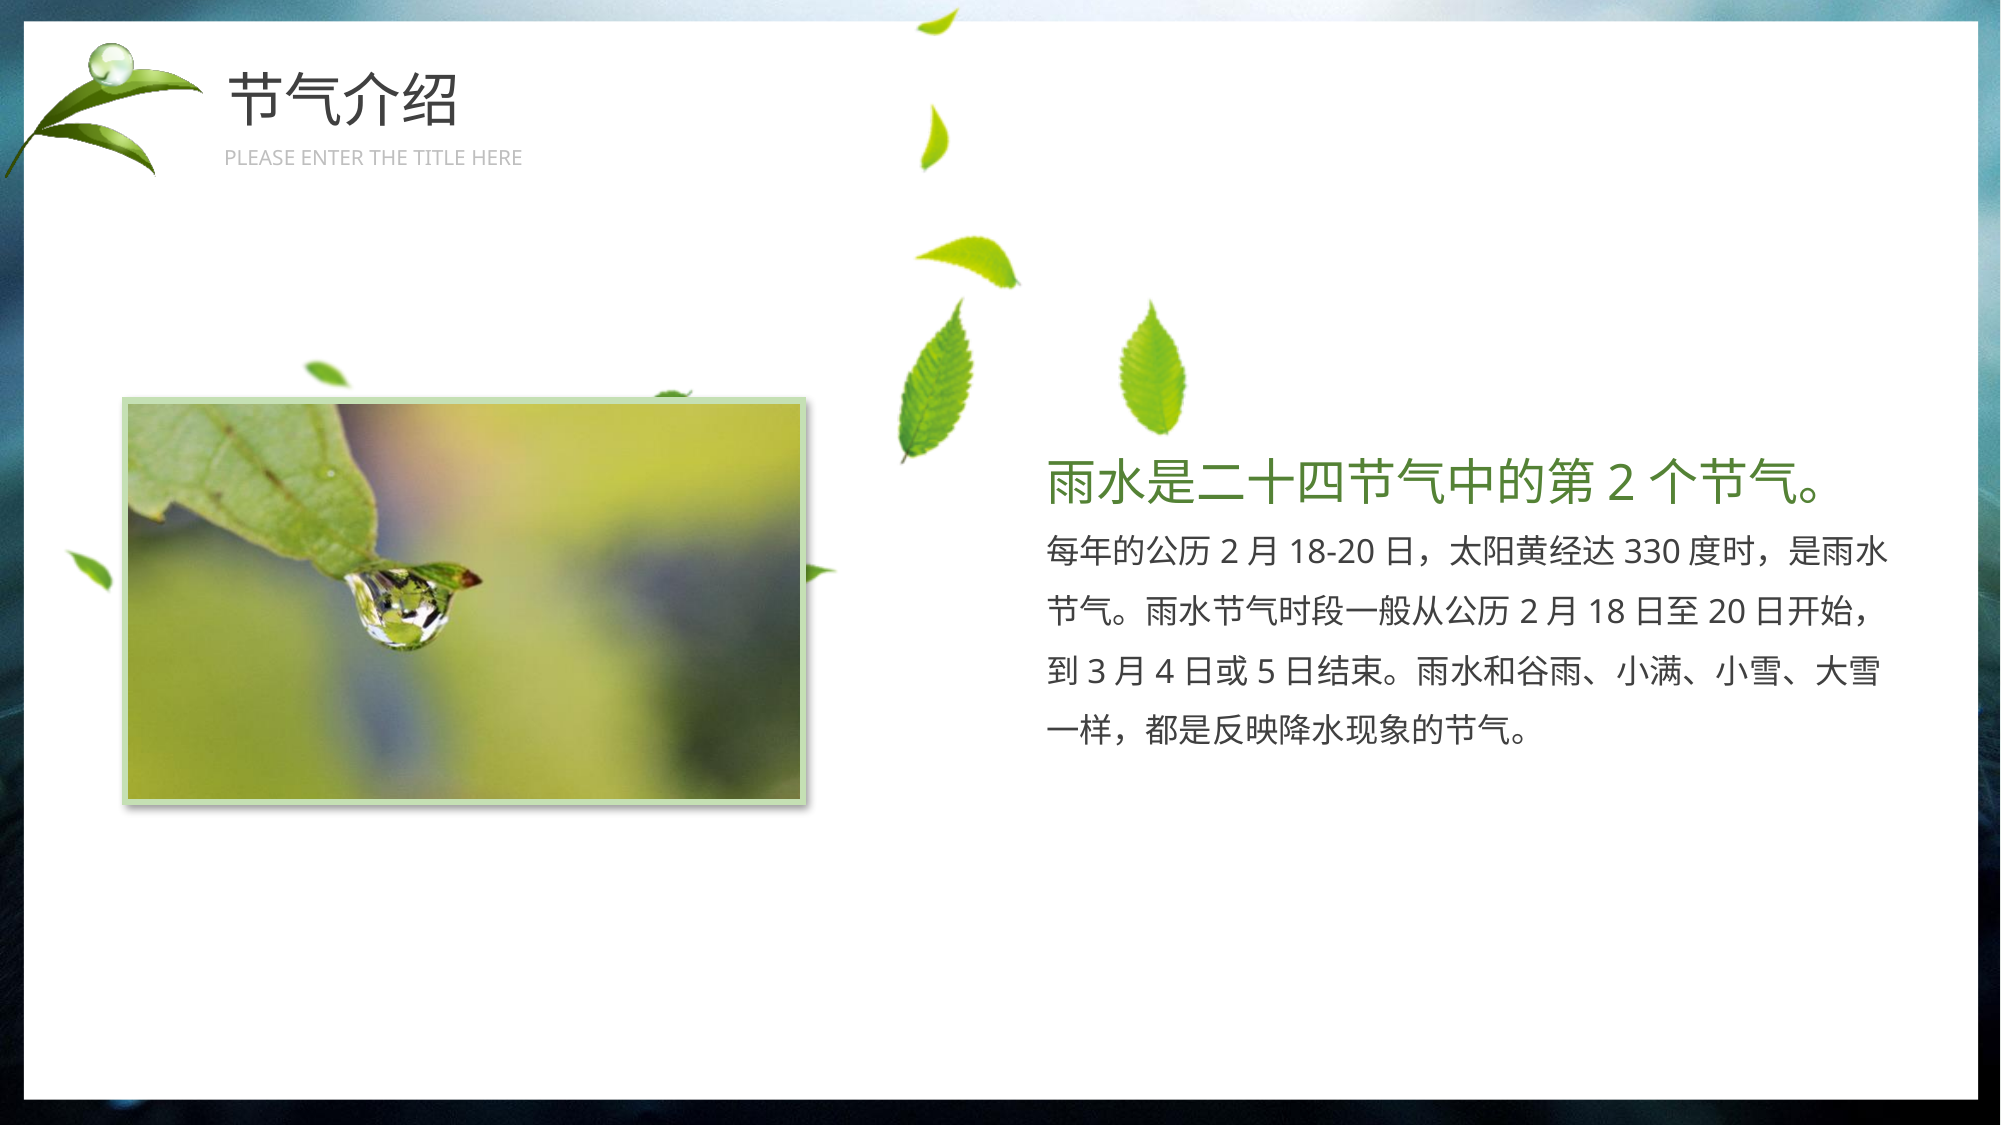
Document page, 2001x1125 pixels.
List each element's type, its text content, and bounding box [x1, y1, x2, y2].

text_box [124, 678, 804, 803]
picture [0, 0, 2001, 1125]
text_box 雨水是二十四节气中的第2个节气。 每年的公历2月18-20日，太阳黄经达330度时，是雨水节气。雨水节气时段一般从公历2月18日至20日开始，到3月4日或5日结束。雨水和谷雨、小满、小雪、大雪一样，都是反映降水现象的节气。 [1031, 412, 1923, 757]
